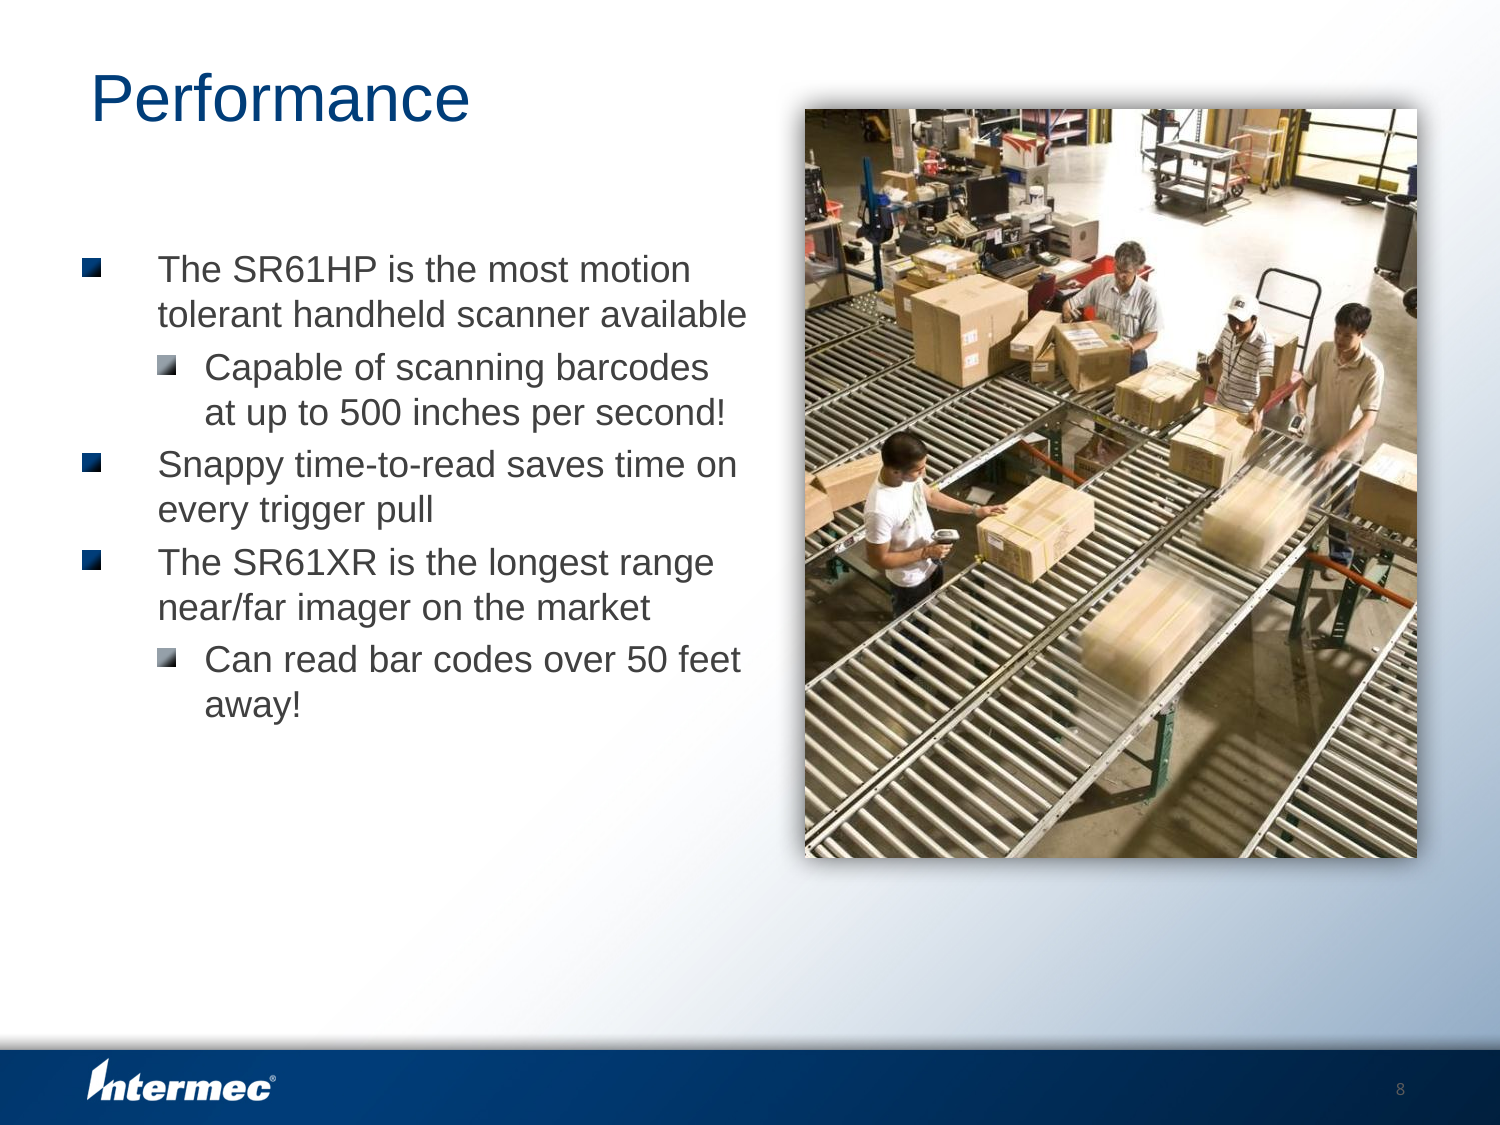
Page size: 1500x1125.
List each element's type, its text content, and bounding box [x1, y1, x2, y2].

picture [0, 0, 1500, 1125]
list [805, 109, 1417, 859]
list The SR61HP is the most motion tolerant handheld scanner available Capable of scanning barcodes at up to 500 inches per second! Snappy time-to-read saves time on every trigger pull The SR61XR is the longest range near/far imager on the market Can read bar codes over 50 feet away! [67, 237, 764, 895]
title Performance [75, 45, 1425, 145]
